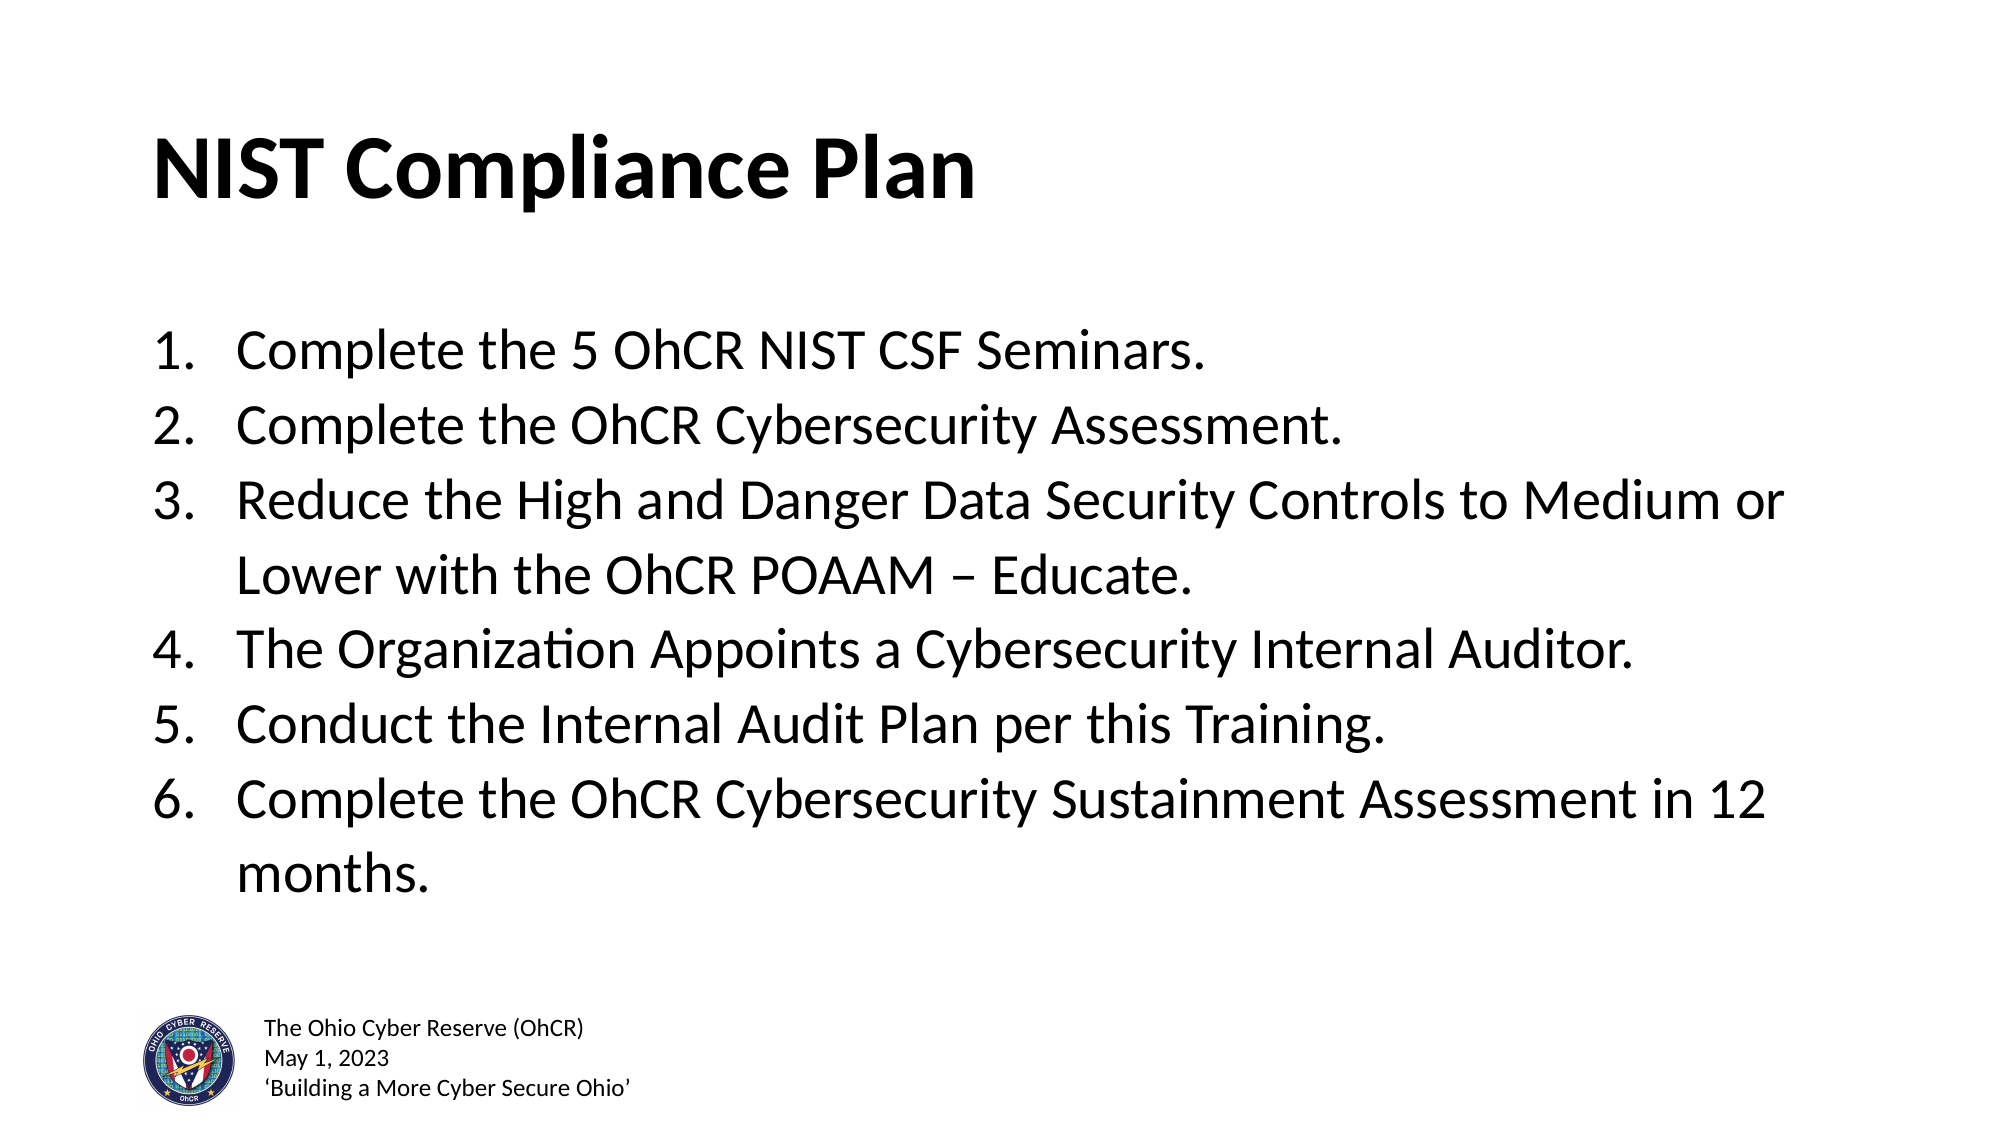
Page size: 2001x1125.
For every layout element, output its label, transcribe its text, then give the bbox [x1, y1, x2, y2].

picture [140, 1013, 238, 1108]
title NIST Compliance Plan [137, 59, 1863, 278]
text_box The Ohio Cyber Reserve (OhCR) May 1, 2023 ‘Building a More Cyber Secure Ohio’ [249, 1004, 647, 1109]
list Complete the 5 OhCR NIST CSF Seminars. Complete the OhCR Cybersecurity Assessment. Reduce the High and Danger Data Security Controls to Medium or Lower with the OhCR POAAM – Educate. The Organization Appoints a Cybersecurity Internal Auditor. Conduct the Internal Audit Plan per this Training. Complete the OhCR Cybersecurity Sustainment Assessment in 12 months. [137, 299, 1863, 1014]
